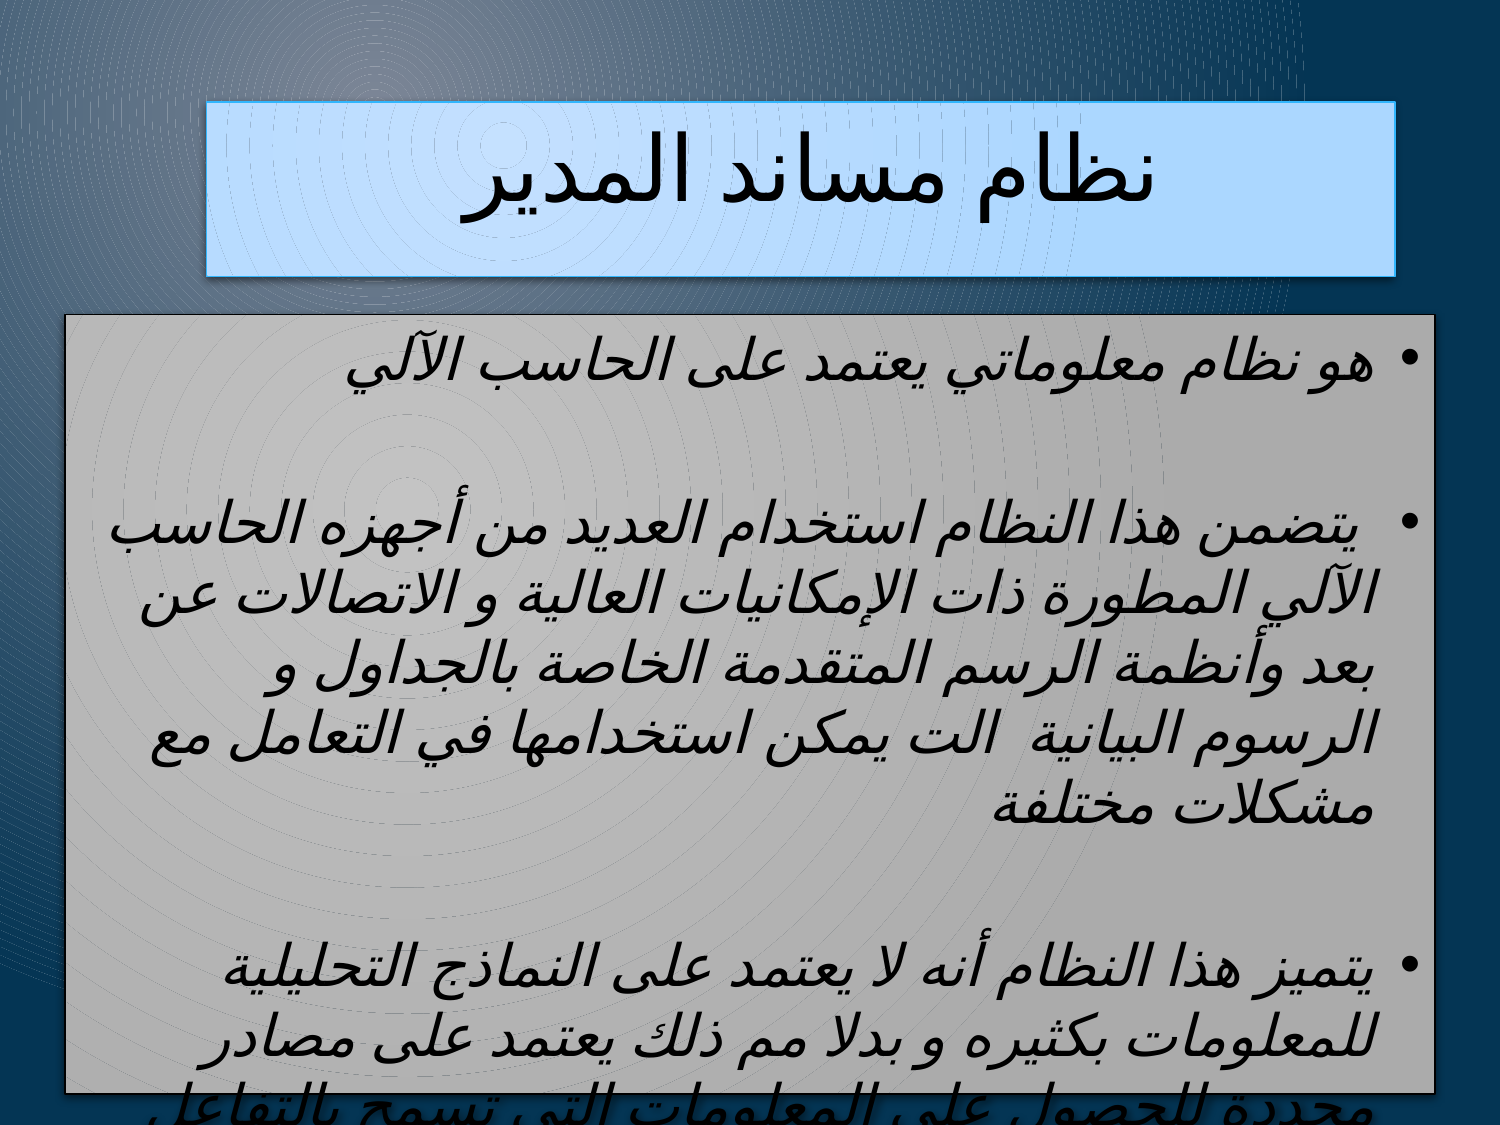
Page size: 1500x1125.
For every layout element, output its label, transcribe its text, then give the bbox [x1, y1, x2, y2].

list هو نظام معلوماتي يعتمد على الحاسب الآلي يتضمن هذا النظام استخدام العديد من أجهزه الحاسب الآلي المطورة ذات الإمكانيات العالية و الاتصالات عن بعد وأنظمة الرسم المتقدمة الخاصة بالجداول و الرسوم البيانية الت يمكن استخدامها في التعامل مع مشكلات مختلفة يتميز هذا النظام أنه لا يعتمد على النماذج التحليلية للمعلومات بكثيره و بدلا مم ذلك يعتمد على مصادر محددة للحصول على المعلومات التي تسمح بالتفاعل بين المدير و الاخرين [64, 314, 1436, 1095]
title نظام مساند المدير [206, 101, 1396, 277]
